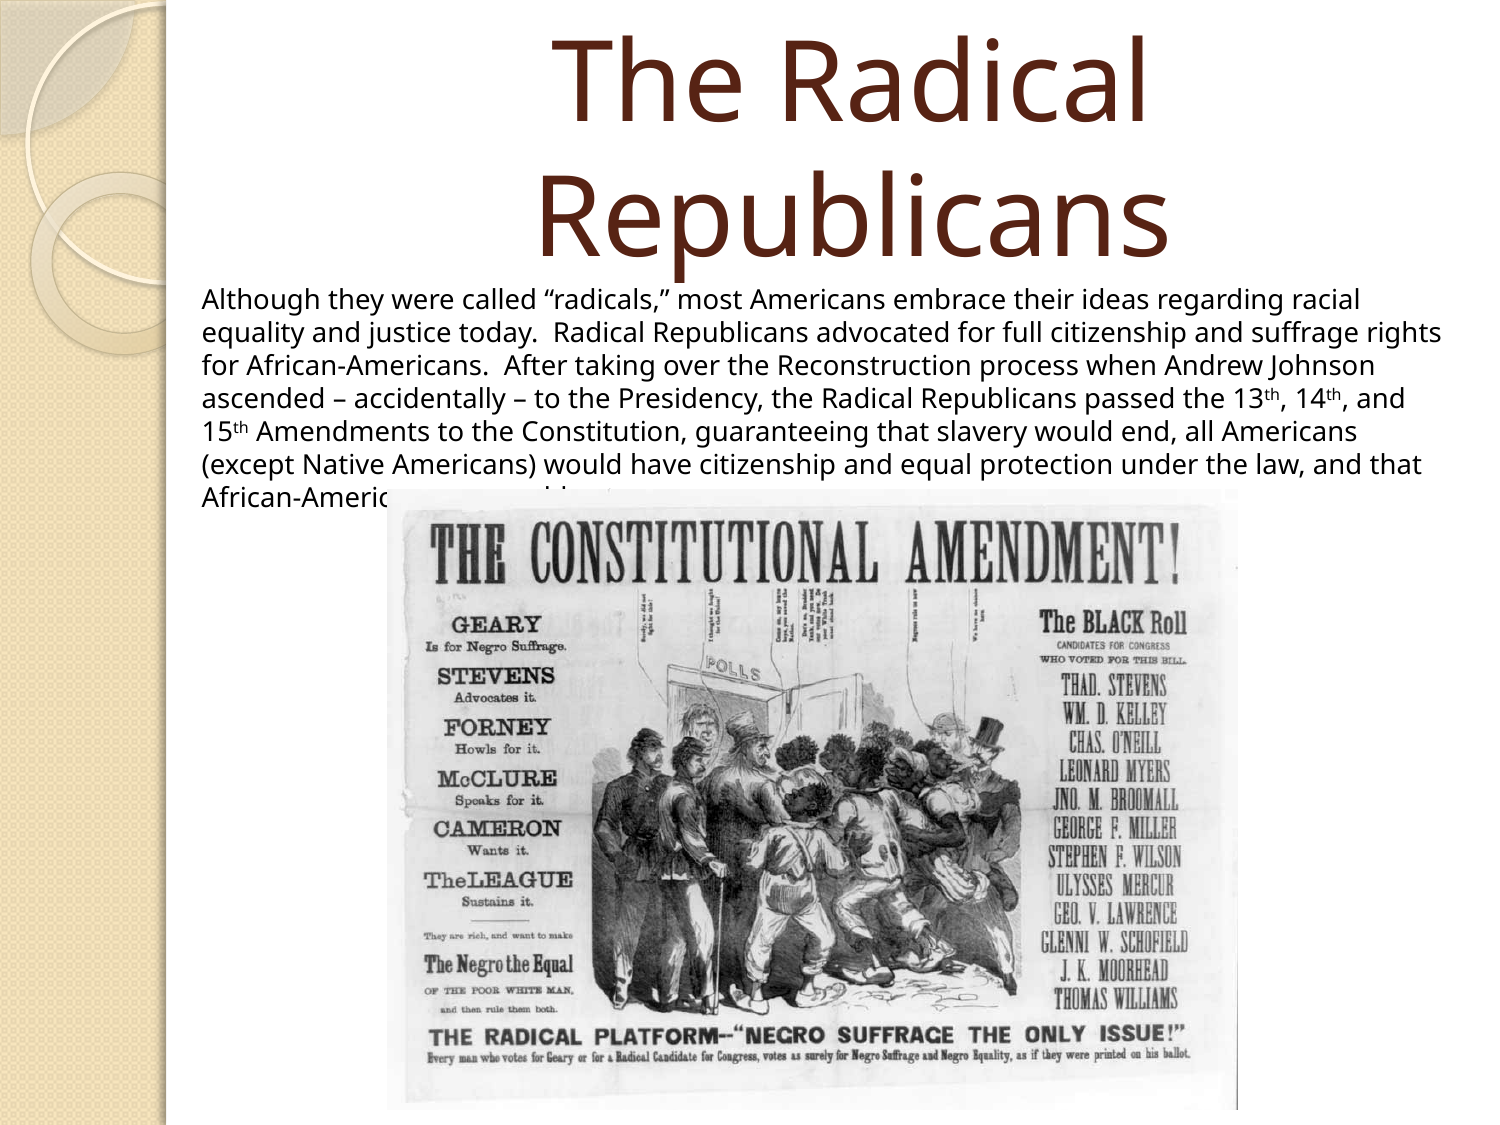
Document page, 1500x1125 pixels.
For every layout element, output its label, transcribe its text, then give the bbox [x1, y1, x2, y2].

picture [387, 489, 1238, 1110]
title The Radical Republicans [237, 50, 1468, 238]
list Although they were called “radicals,” most Americans embrace their ideas regarding racial equality and justice today. Radical Republicans advocated for full citizenship and suffrage rights for African-Americans. After taking over the Reconstruction process when Andrew Johnson ascended – accidentally – to the Presidency, the Radical Republicans passed the 13th, 14th, and 15th Amendments to the Constitution, guaranteeing that slavery would end, all Americans (except Native Americans) would have citizenship and equal protection under the law, and that African-American men could vote. [174, 275, 1463, 525]
list [235, 237, 1466, 1025]
